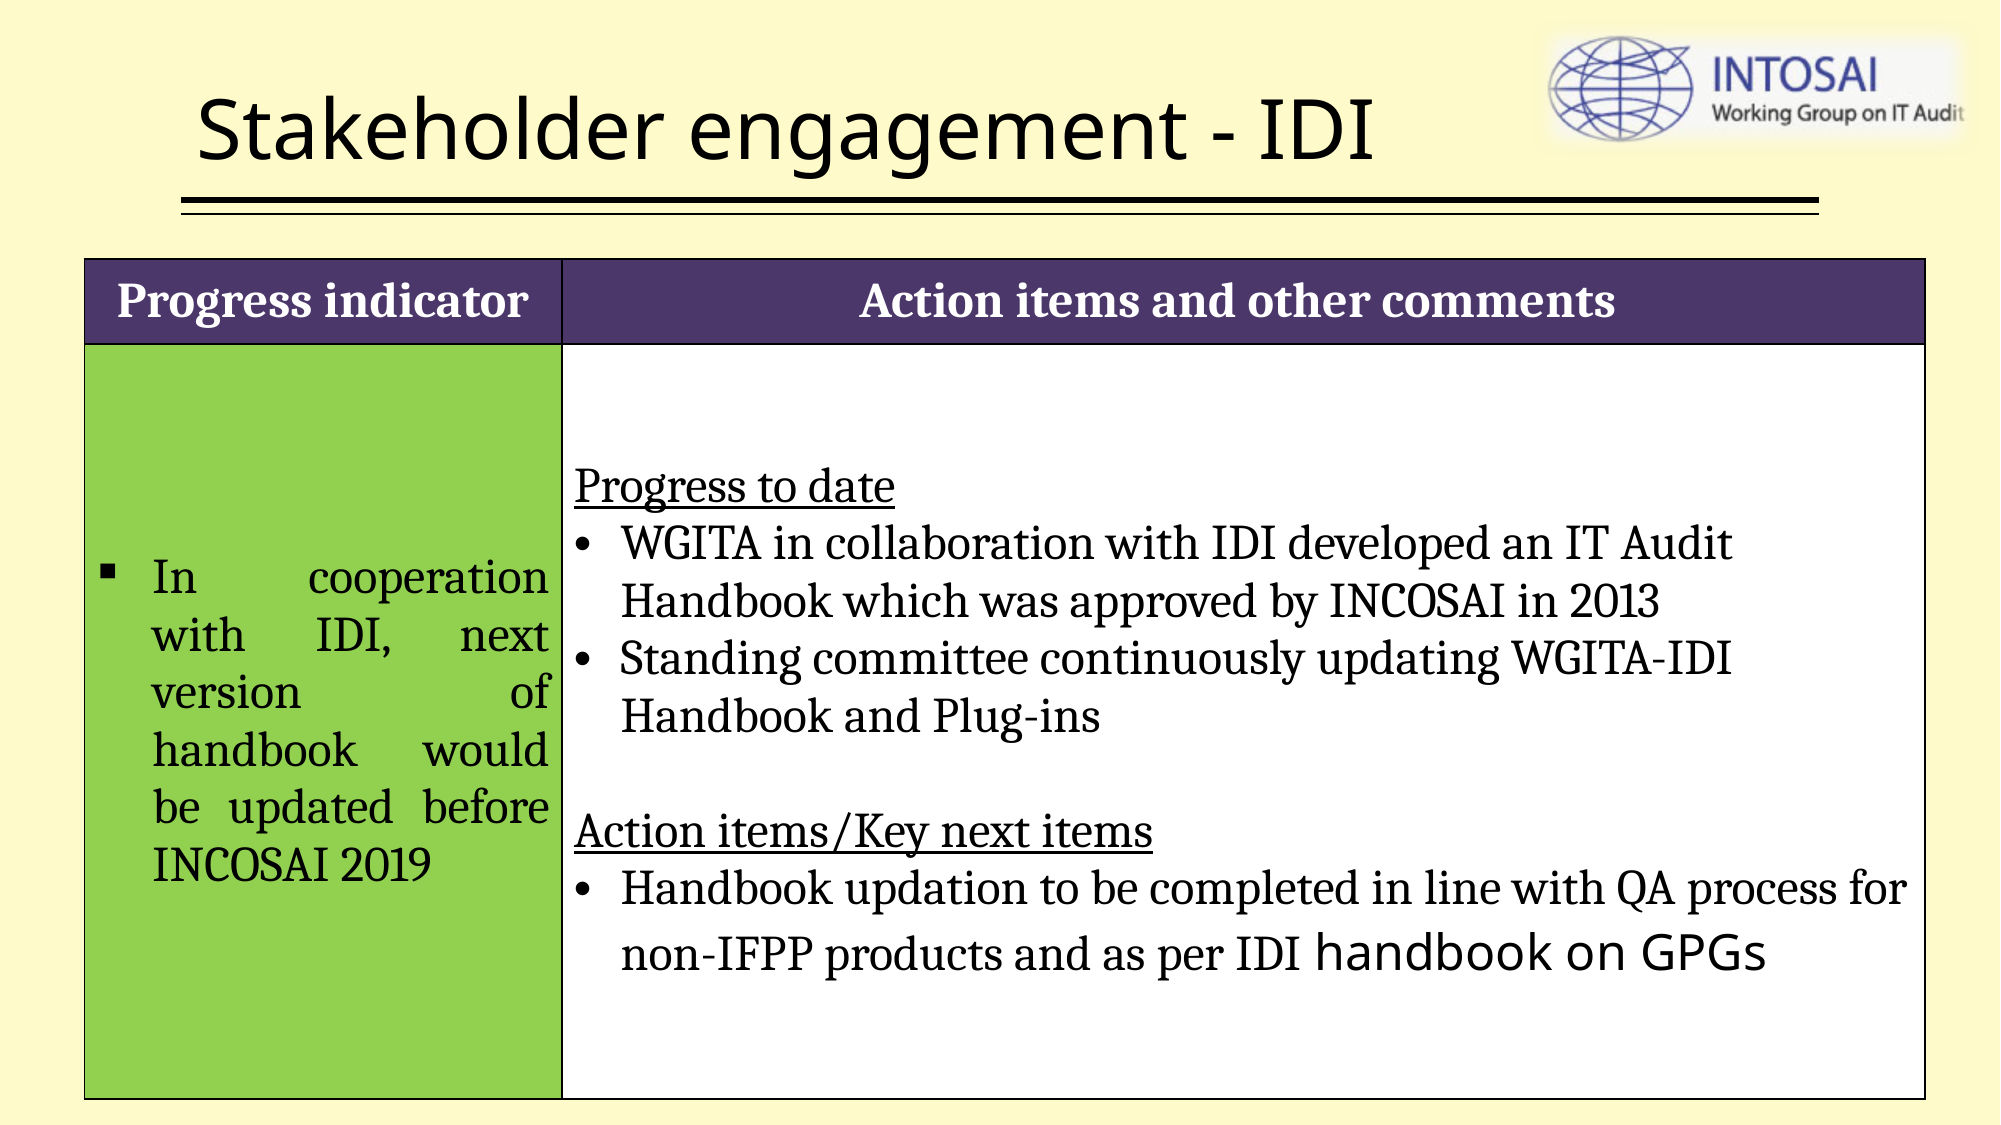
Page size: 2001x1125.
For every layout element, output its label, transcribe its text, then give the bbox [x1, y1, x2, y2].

picture [1565, 50, 1947, 126]
table_header Action items and other comments [563, 260, 1924, 343]
table_cell Progress to date WGITA in collaboration with IDI developed an IT Audit Handbook which was approved by INCOSAI in 2013 Standing committee continuously updating WGITA-IDI Handbook and Plug-ins Action items/Key next items Handbook updation to be completed in line with QA process for non-IFPP products and as per IDI handbook on GPGs [563, 345, 1924, 1098]
title Stakeholder engagement - IDI [196, 57, 1519, 185]
table_header Progress indicator [85, 260, 561, 343]
table_cell In cooperation with IDI, next version of handbook would be updated before INCOSAI 2019 [85, 345, 561, 1098]
